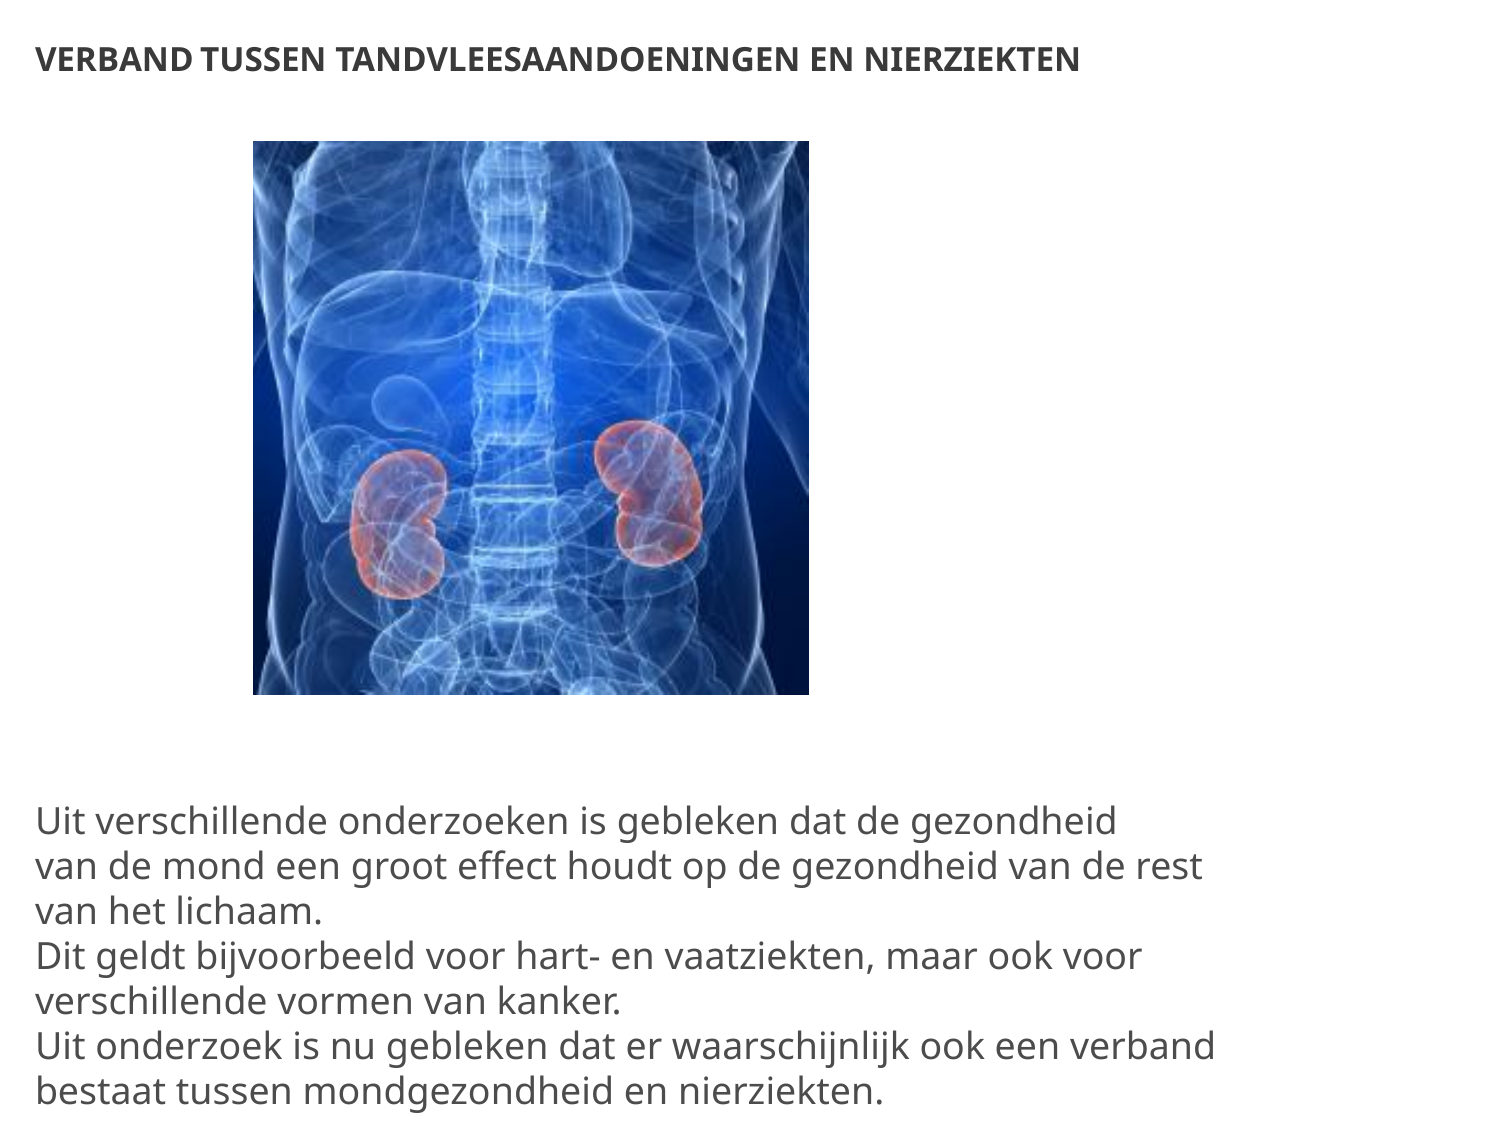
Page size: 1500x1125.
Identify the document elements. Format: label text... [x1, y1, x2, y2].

picture [253, 141, 810, 695]
text_box VERBAND TUSSEN TANDVLEESAANDOENINGEN EN NIERZIEKTEN Uit verschillende onderzoeken is gebleken dat de gezondheid van de mond een groot effect houdt op de gezondheid van de rest van het lichaam. Dit geldt bijvoorbeeld voor hart- en vaatziekten, maar ook voor verschillende vormen van kanker. Uit onderzoek is nu gebleken dat er waarschijnlijk ook een verband bestaat tussen mondgezondheid en nierziekten. [34, 31, 1258, 1112]
